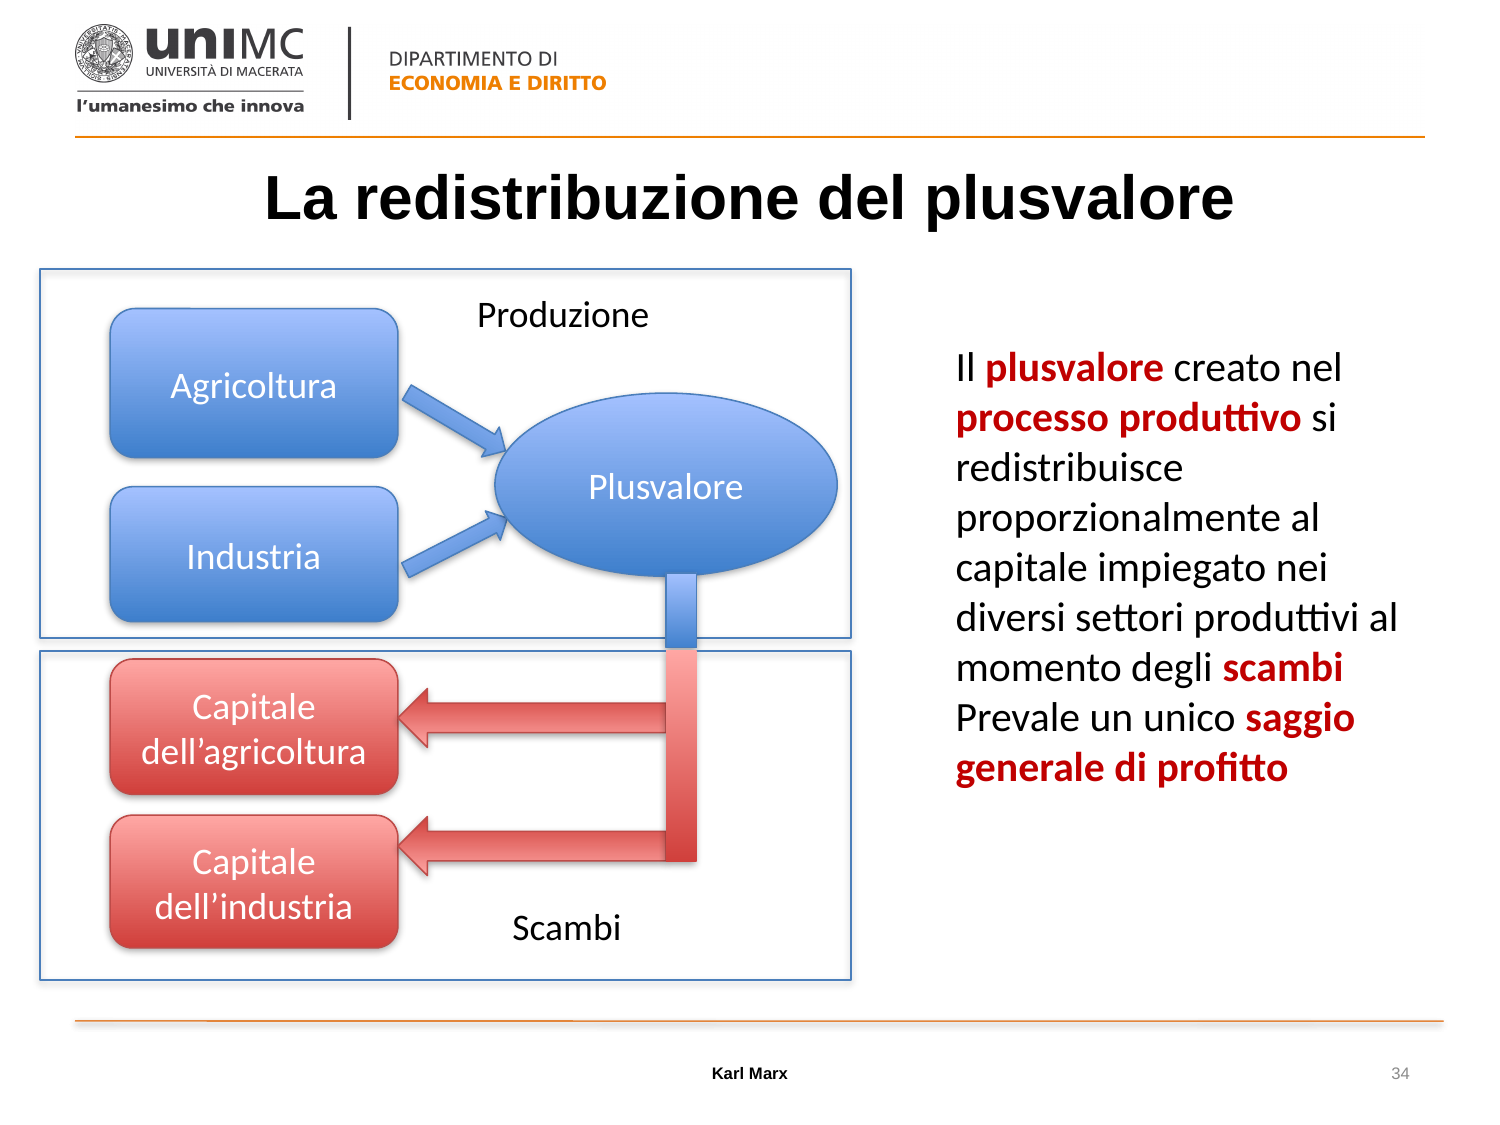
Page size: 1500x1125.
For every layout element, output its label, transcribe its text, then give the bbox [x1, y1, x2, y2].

text_box Il plusvalore creato nel processo produttivo si redistribuisce proporzionalmente al capitale impiegato nei diversi settori produttivi al momento degli scambi Prevale un unico saggio generale di profitto [940, 332, 1443, 798]
slide_number 34 [1074, 1042, 1425, 1103]
footer Karl Marx [512, 1042, 988, 1103]
picture [75, 24, 1425, 138]
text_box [39, 268, 852, 648]
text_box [39, 650, 852, 981]
title La redistribuzione del plusvalore [75, 149, 1425, 241]
